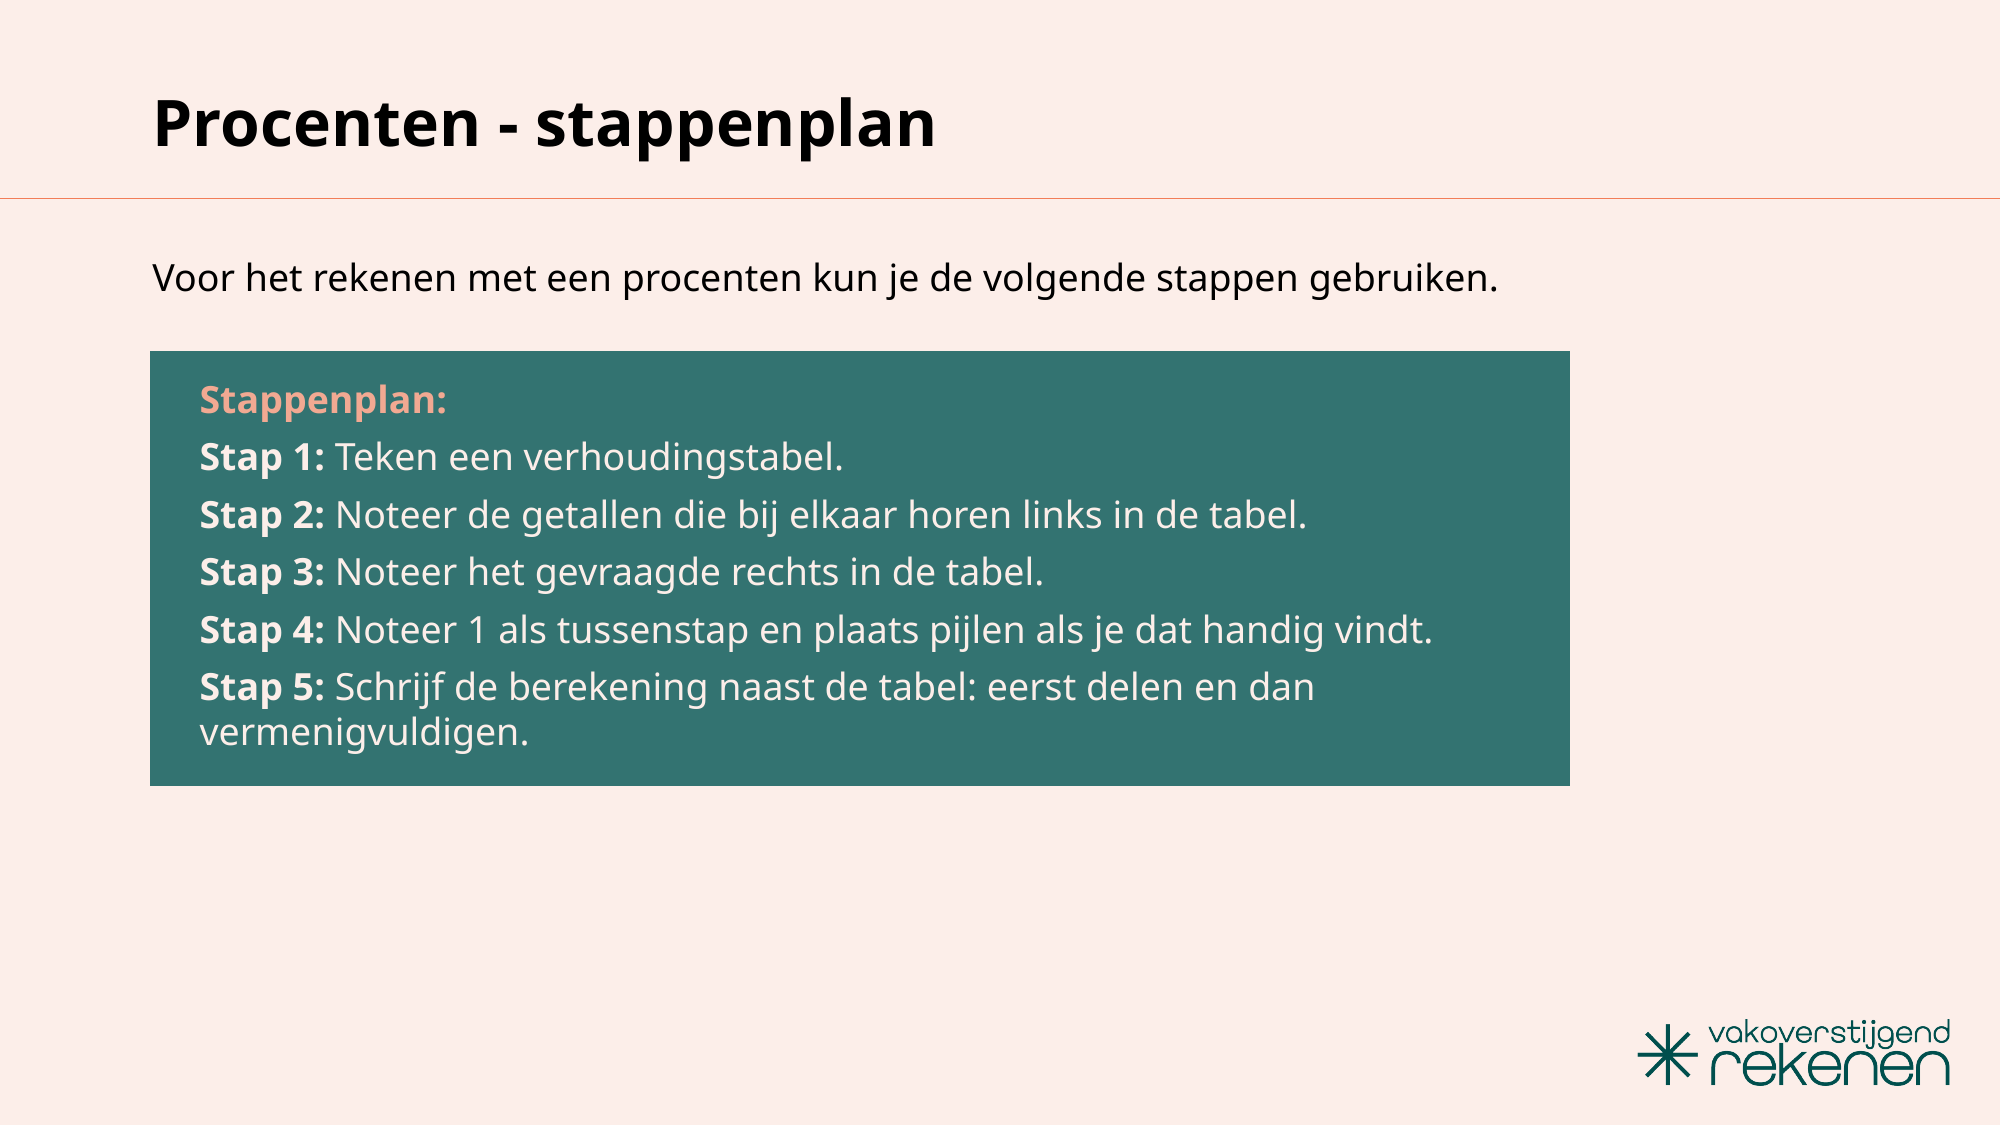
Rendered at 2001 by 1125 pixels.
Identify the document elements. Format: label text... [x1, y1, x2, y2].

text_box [151, 352, 1570, 786]
picture [1617, 1006, 1970, 1099]
title Procenten - stappenplan [137, 83, 1863, 168]
list Voor het rekenen met een procenten kun je de volgende stappen gebruiken. [137, 251, 1863, 623]
